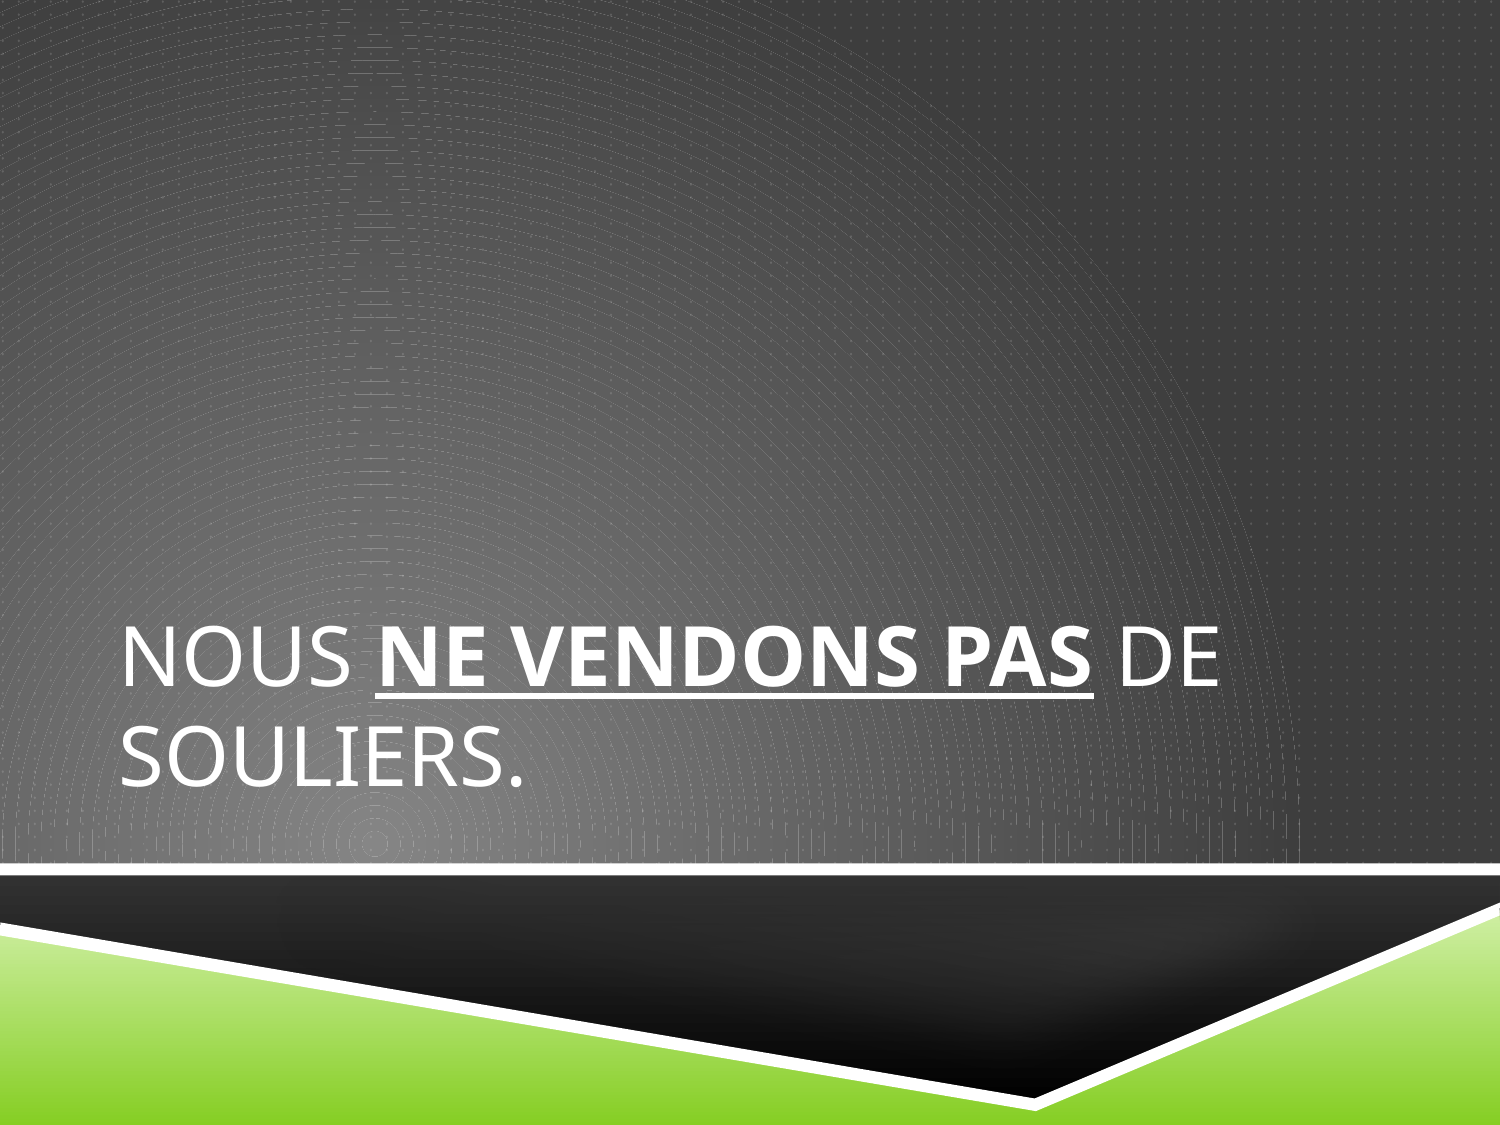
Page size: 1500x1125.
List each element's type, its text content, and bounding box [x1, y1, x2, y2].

title Nous ne vendons pas de souliers. [118, 596, 1394, 820]
